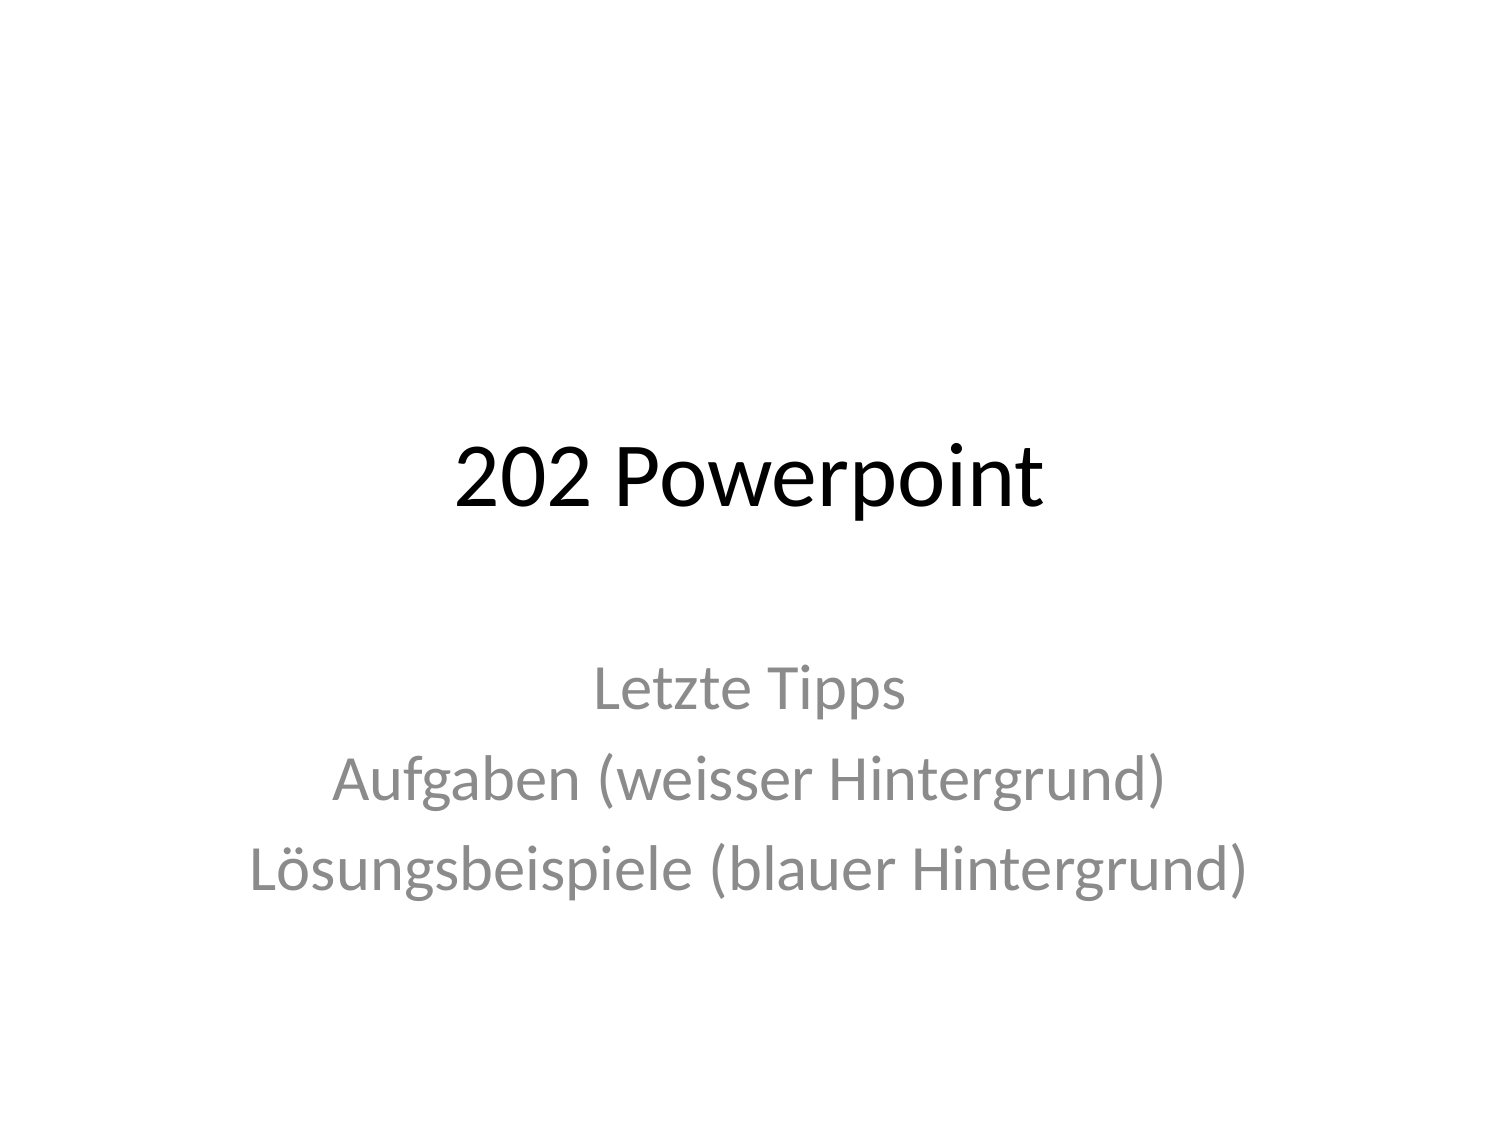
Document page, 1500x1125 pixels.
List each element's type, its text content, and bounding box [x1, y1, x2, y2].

subtitle Letzte Tipps Aufgaben (weisser Hintergrund) Lösungsbeispiele (blauer Hintergrund) [225, 637, 1275, 925]
title 202 Powerpoint [112, 349, 1388, 591]
